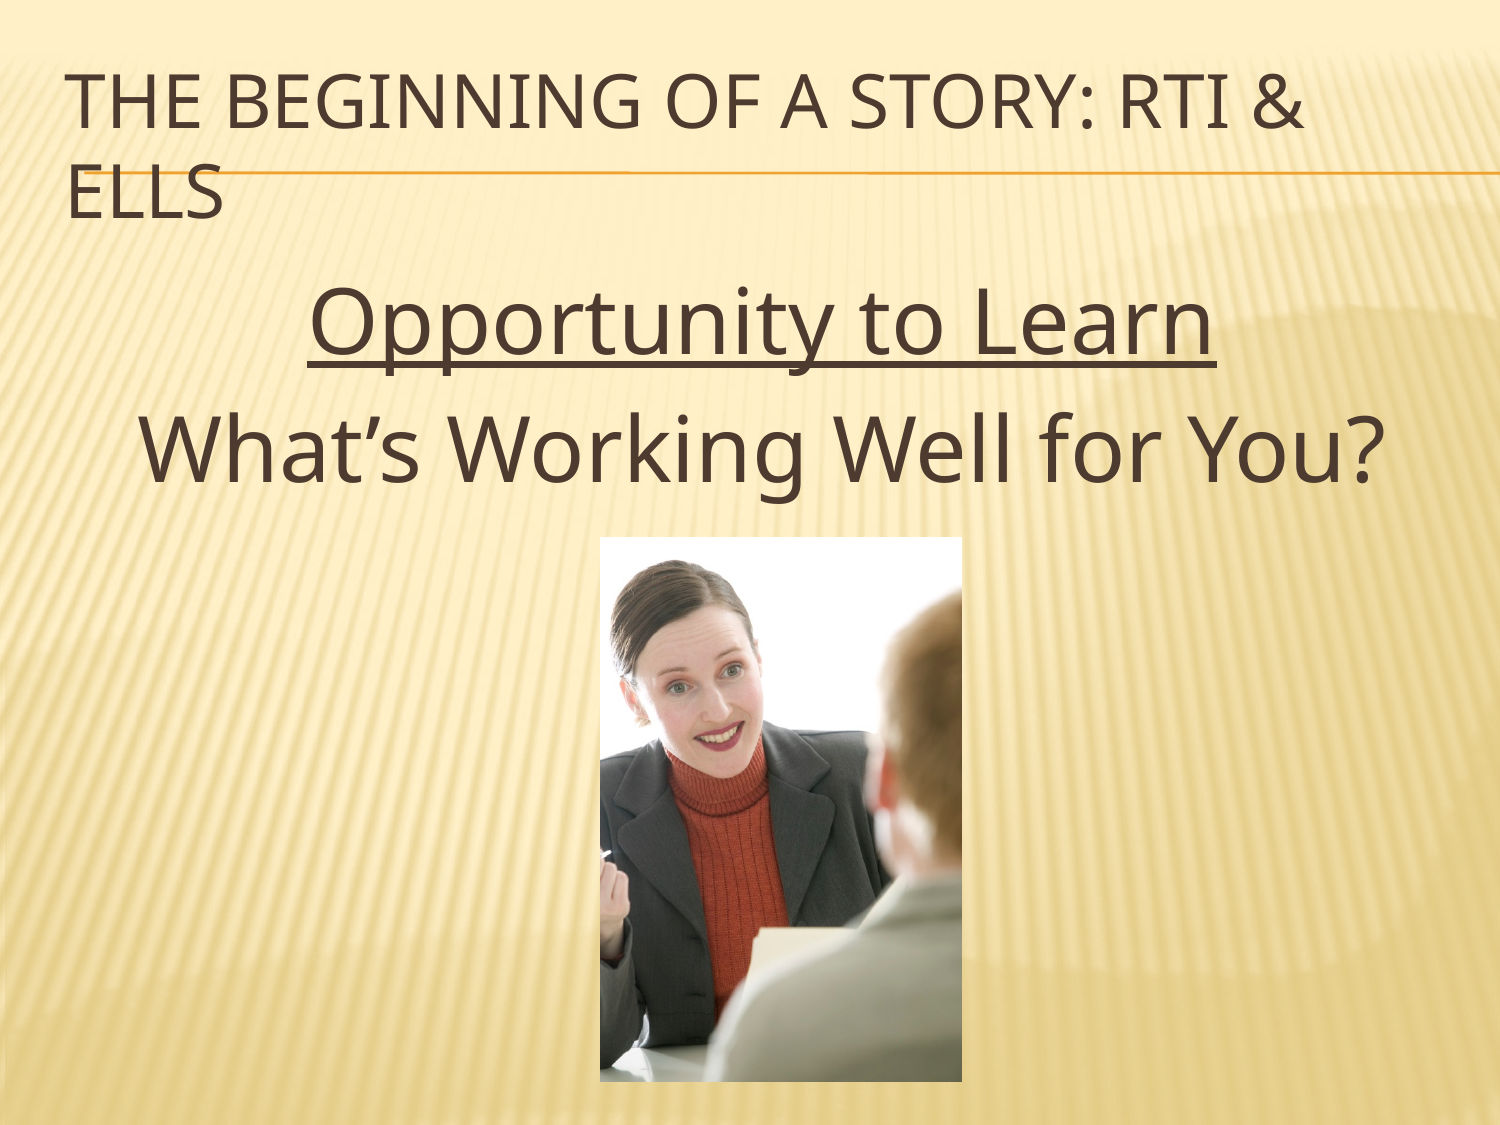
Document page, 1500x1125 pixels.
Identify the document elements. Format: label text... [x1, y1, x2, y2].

title The beginning of a story: rti & ells [50, 75, 1475, 213]
picture [599, 537, 962, 1082]
list Opportunity to Learn What’s Working Well for You? [50, 254, 1475, 998]
